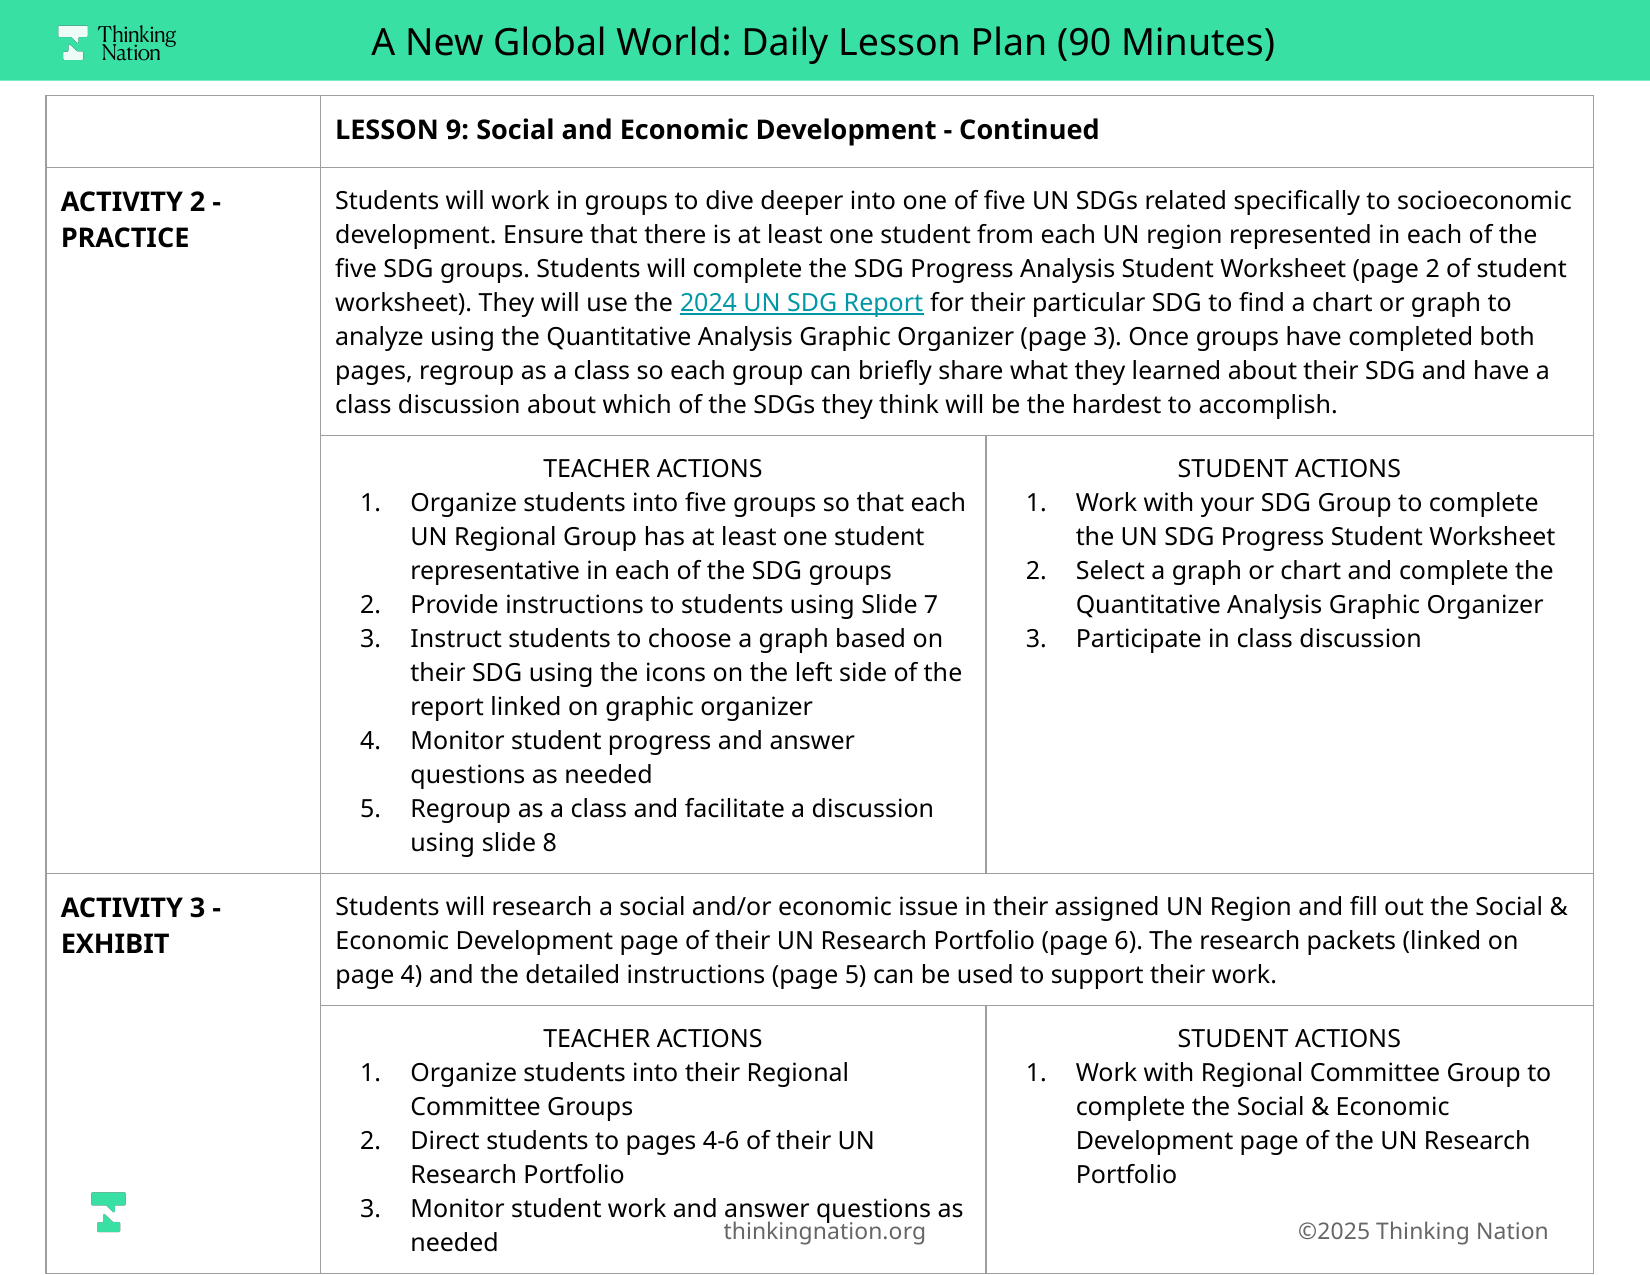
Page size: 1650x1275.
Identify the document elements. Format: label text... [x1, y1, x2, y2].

table_header [47, 96, 320, 167]
table_cell TEACHER ACTIONS Organize students into their Regional Committee Groups Direct students to pages 4-6 of their UN Research Portfolio Monitor student work and answer questions as needed [321, 1006, 985, 1273]
picture [45, 14, 180, 85]
table_cell ACTIVITY 3 - EXHIBIT [47, 874, 320, 1273]
table_cell STUDENT ACTIONS Work with your SDG Group to complete the UN SDG Progress Student Worksheet Select a graph or chart and complete the Quantitative Analysis Graphic Organizer Participate in class discussion [987, 436, 1593, 873]
table_cell Students will work in groups to dive deeper into one of five UN SDGs related specifically to socioeconomic development. Ensure that there is at least one student from each UN region represented in each of the five SDG groups. Students will complete the SDG Progress Analysis Student Worksheet (page 2 of student worksheet). They will use the 2024 UN SDG Report for their particular SDG to find a chart or graph to analyze using the Quantitative Analysis Graphic Organizer (page 3). Once groups have completed both pages, regroup as a class so each group can briefly share what they learned about their SDG and have a class discussion about which of the SDGs they think will be the hardest to accomplish. [321, 168, 1593, 435]
table_cell TEACHER ACTIONS Organize students into five groups so that each UN Regional Group has at least one student representative in each of the SDG groups Provide instructions to students using Slide 7 Instruct students to choose a graph based on their SDG using the icons on the left side of the report linked on graphic organizer Monitor student progress and answer questions as needed Regroup as a class and facilitate a discussion using slide 8 [321, 436, 985, 873]
picture [80, 1184, 136, 1240]
table_header LESSON 9: Social and Economic Development - Continued [321, 96, 1593, 167]
table_cell Students will research a social and/or economic issue in their assigned UN Region and fill out the Social & Economic Development page of their UN Research Portfolio (page 6). The research packets (linked on page 4) and the detailed instructions (page 5) can be used to support their work. [321, 874, 1593, 1005]
table_cell ACTIVITY 2 - PRACTICE [47, 168, 320, 873]
text_box A New Global World: Daily Lesson Plan (90 Minutes) [0, 0, 1650, 81]
table_cell STUDENT ACTIONS Work with Regional Committee Group to complete the Social & Economic Development page of the UN Research Portfolio [987, 1006, 1593, 1273]
